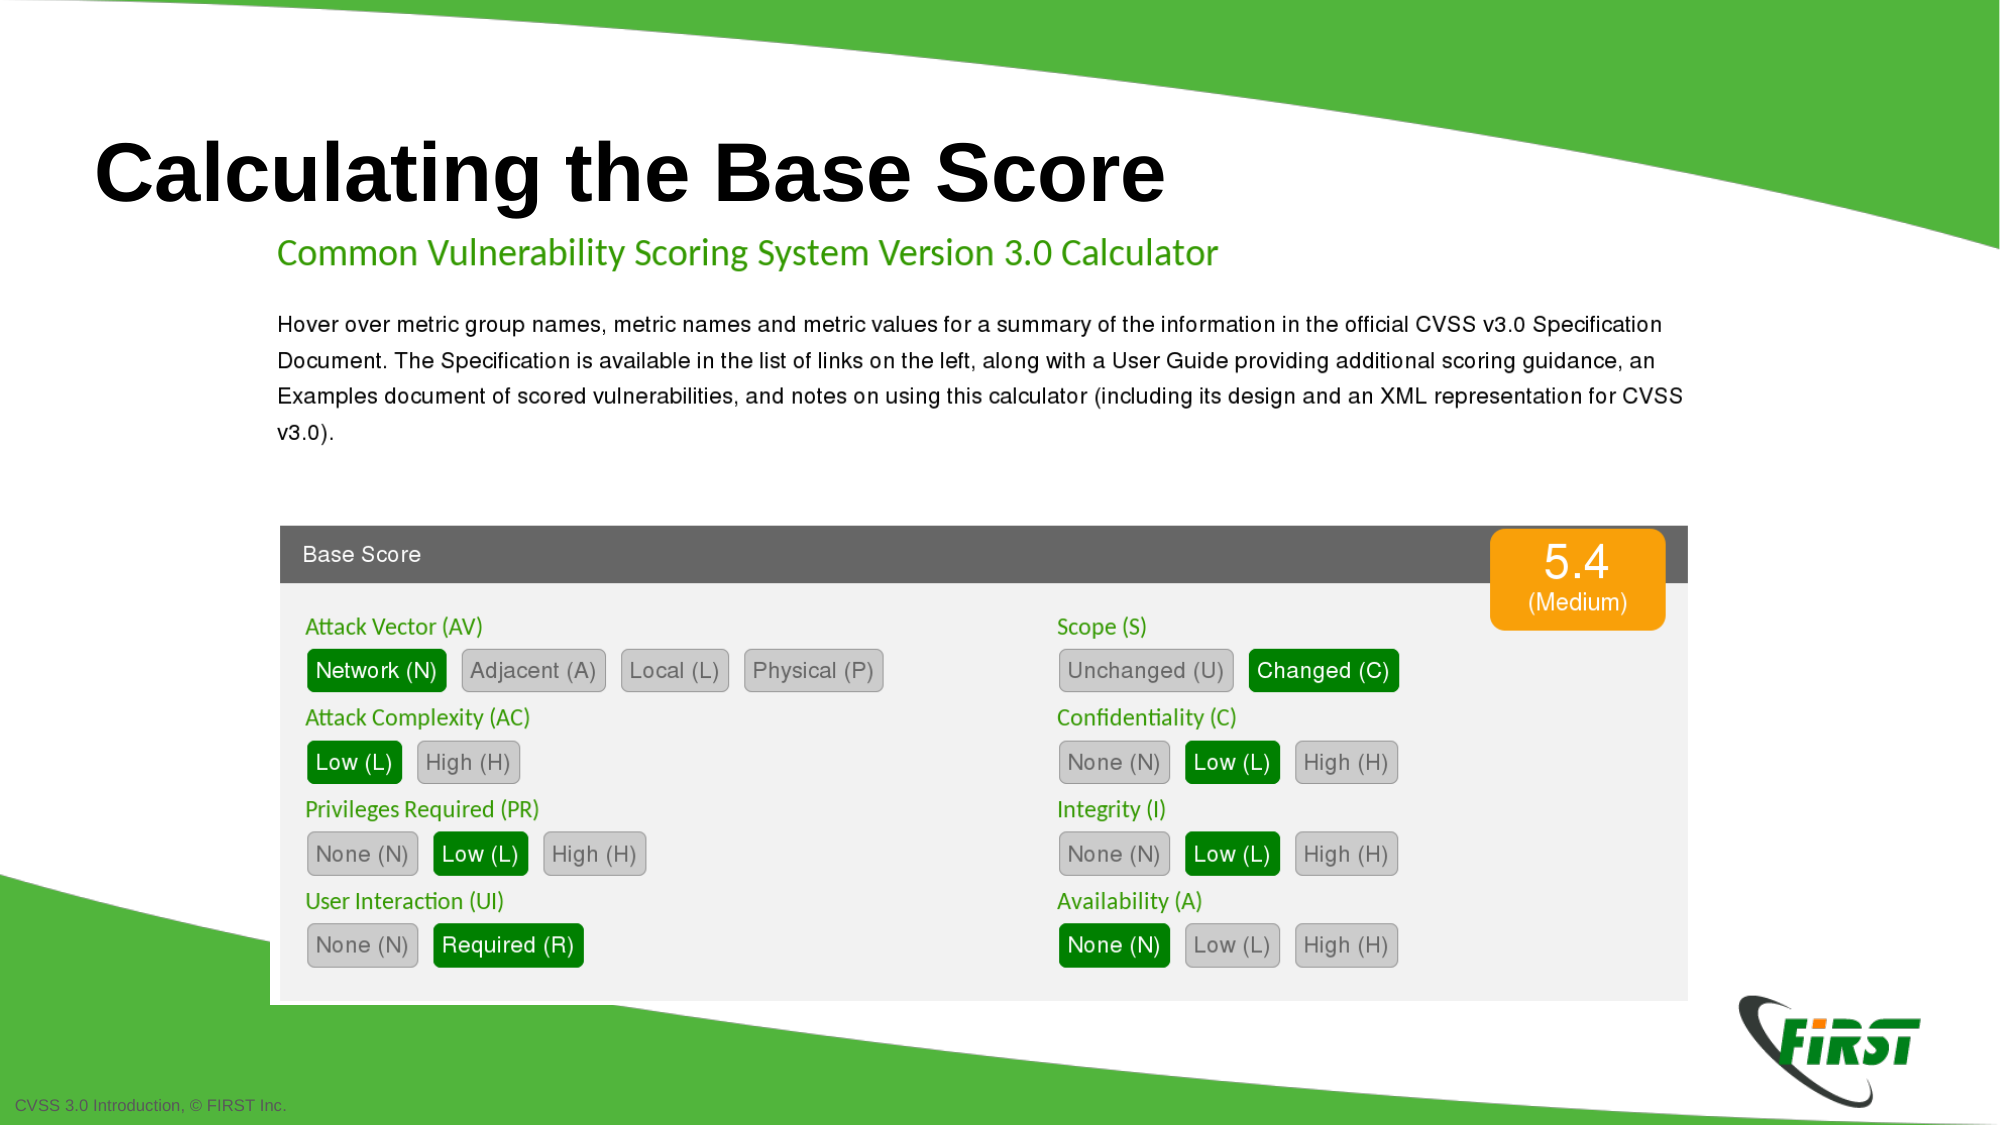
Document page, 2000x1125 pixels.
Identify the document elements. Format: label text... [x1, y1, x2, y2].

picture [0, 0, 2000, 1125]
text_box Calculating the Base Score [79, 59, 1805, 278]
